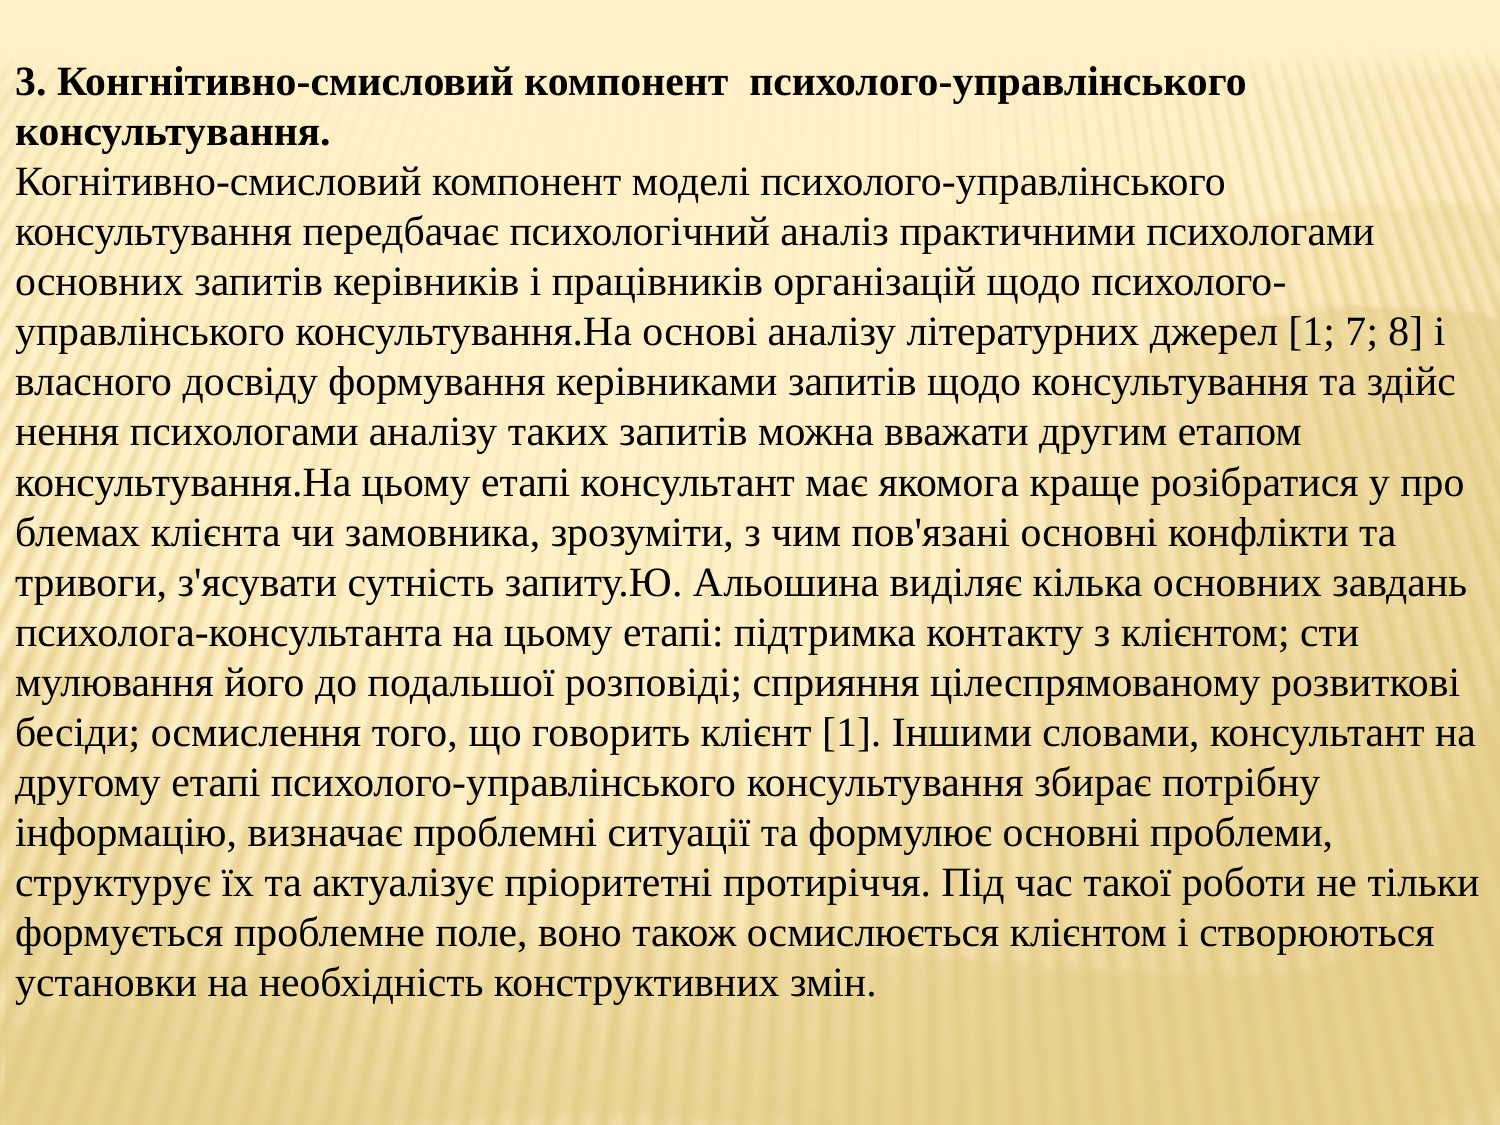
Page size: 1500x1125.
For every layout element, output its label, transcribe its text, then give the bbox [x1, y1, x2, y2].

text_box 3. Конгнітивно-смисловий компонент психолого-управлінського консультування. Когнітивно-смисловий компонент моделі психолого-управлінського консультування передбачає психологічний аналіз прак­тичними психологами основних запитів керівників і працівників орга­нізацій щодо психолого-управлінського консультування.На основі аналізу літературних джерел [1; 7; 8] і власного досві­ду формування керівниками запитів щодо консультування та здійс­нення психологами аналізу таких запитів можна вважати другим ета­пом консультування.На цьому етапі консультант має якомога краще розібратися у про­блемах клієнта чи замовника, зрозуміти, з чим пов'язані основні кон­флікти та тривоги, з'ясувати сутність запиту.Ю. Альошина виділяє кілька основних завдань психолога-консультанта на цьому етапі: підтримка контакту з клієнтом; сти­мулювання його до подальшої розповіді; сприяння цілеспрямовано­му розвиткові бесіди; осмислення того, що говорить клієнт [1]. Інши­ми словами, консультант на другому етапі психолого-управлінського консультування збирає потрібну інформацію, визначає проблемні си­туації та формулює основні проблеми, структурує їх та актуалізує пріоритетні протиріччя. Під час такої роботи не тільки формується проблемне поле, воно також осмислюється клієнтом і створюються установки на необхідність конструктивних змін. [0, 46, 1500, 1012]
